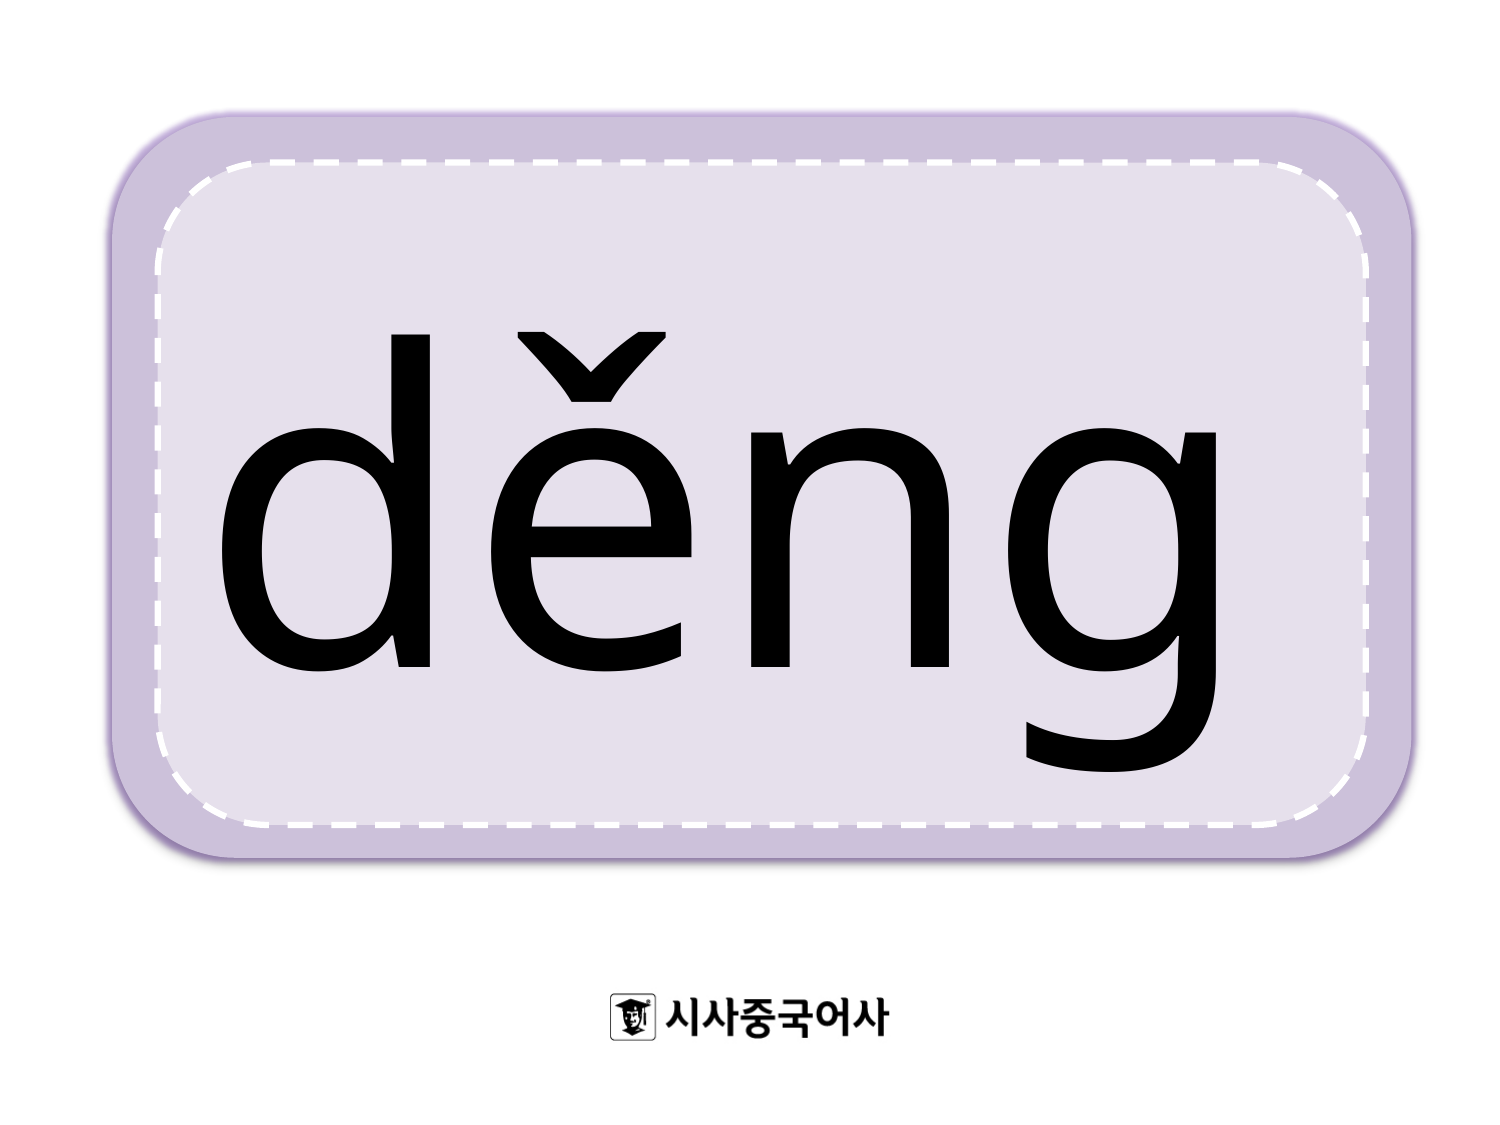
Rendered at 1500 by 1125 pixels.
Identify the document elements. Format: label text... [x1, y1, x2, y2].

text_box děng [162, 160, 1371, 824]
picture [602, 987, 898, 1047]
